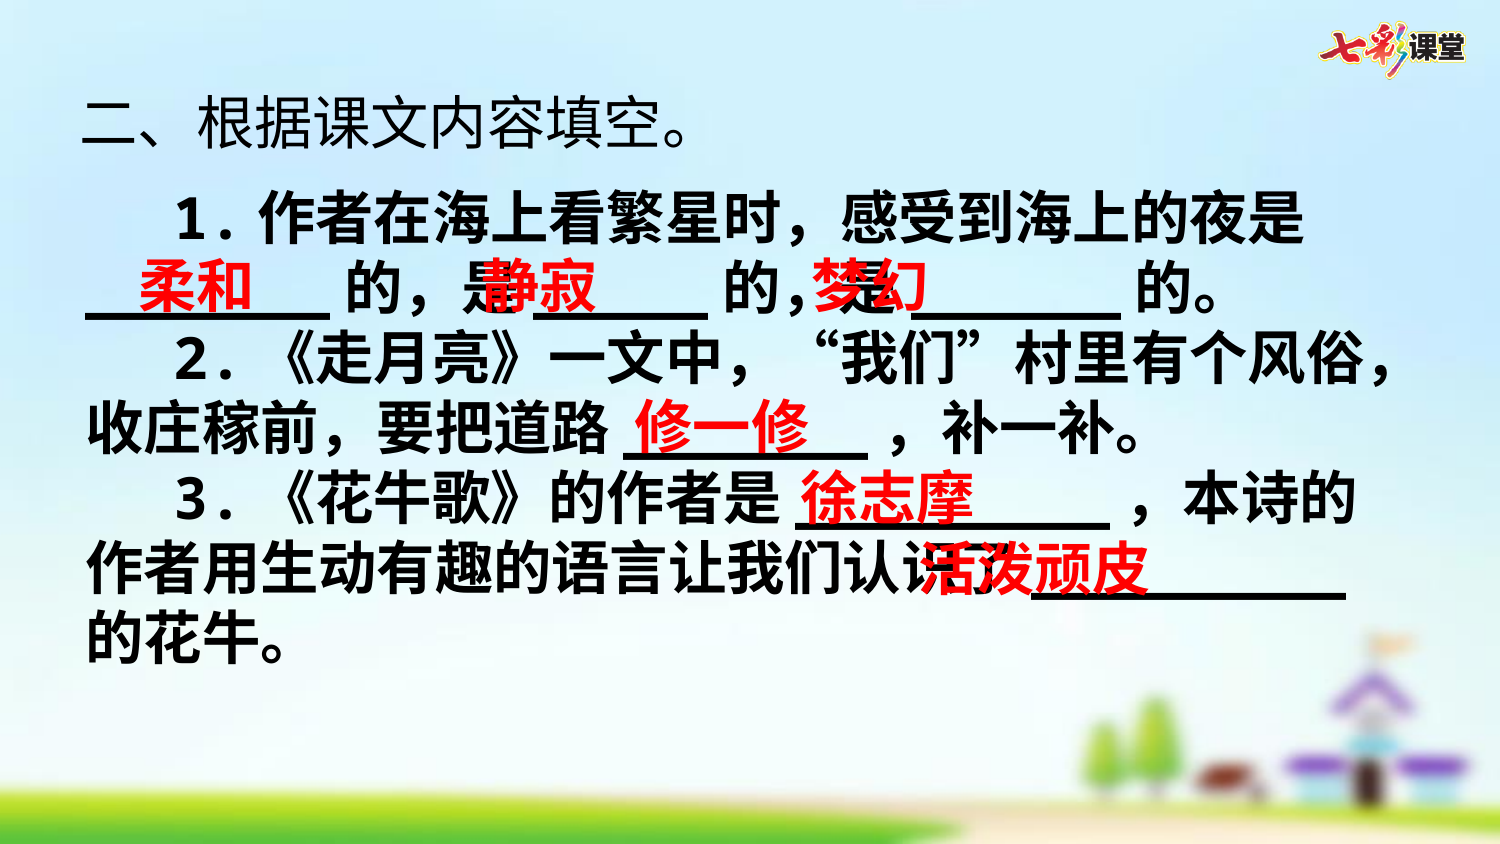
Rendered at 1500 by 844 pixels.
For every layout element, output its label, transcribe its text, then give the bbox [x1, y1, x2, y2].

text_box 柔和 [123, 241, 290, 327]
text_box 徐志摩 [785, 454, 998, 539]
text_box 二、根据课文内容填空。 [64, 79, 792, 164]
text_box 梦幻 [797, 241, 963, 327]
text_box 修一修 [620, 383, 868, 468]
text_box 静寂 [466, 241, 632, 327]
picture [0, 0, 1500, 844]
text_box 1.作者在海上看繁星时，感受到海上的夜是_______的，是_____的，是______的。 2.《走月亮》一文中，“我们”村里有个风俗，收庄稼前，要把道路_______，补一补。 3.《花牛歌》的作者是_________，本诗的作者用生动有趣的语言让我们认识了_________的花牛。 [70, 173, 1430, 679]
text_box 活泼顽皮 [903, 525, 1235, 610]
